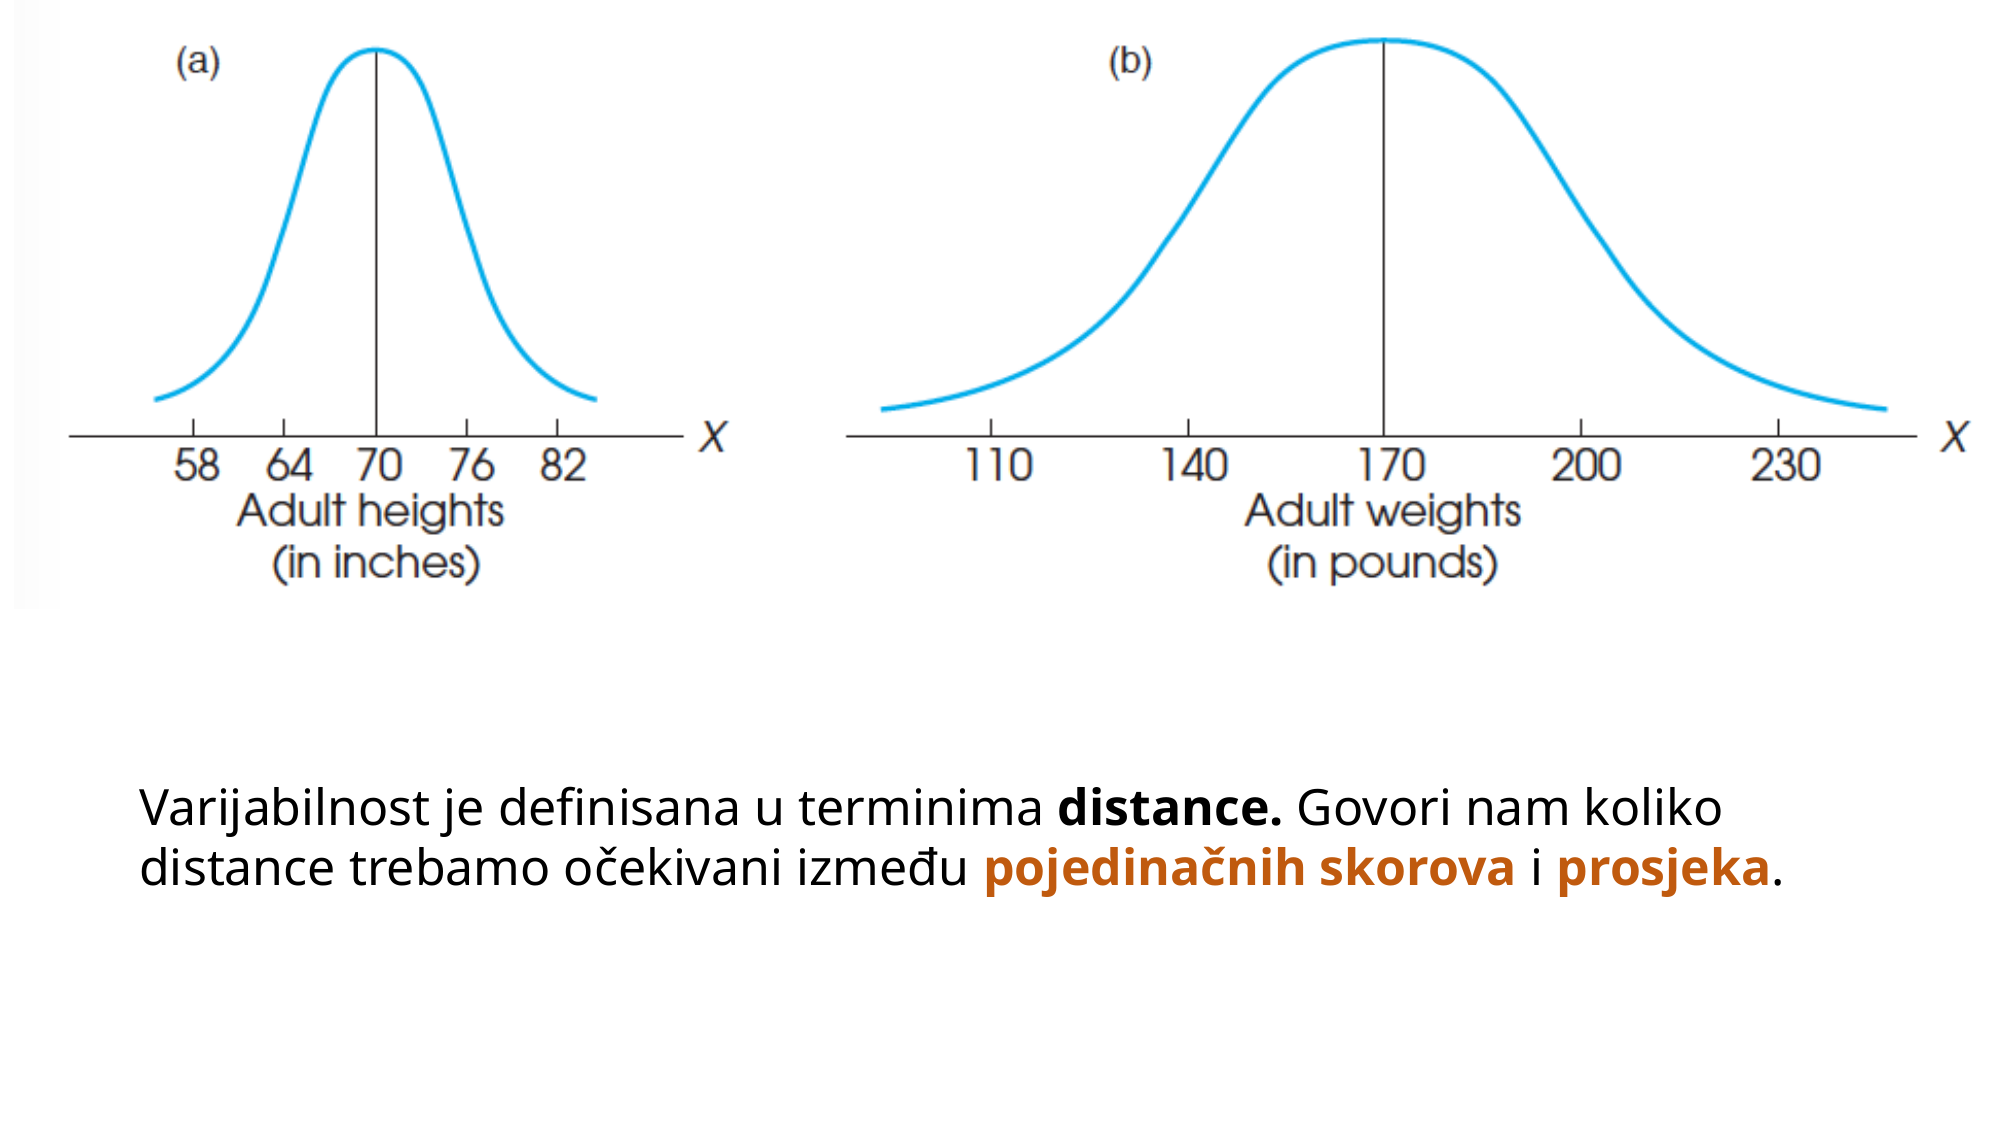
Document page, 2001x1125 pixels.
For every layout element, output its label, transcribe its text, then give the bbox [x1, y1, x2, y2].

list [14, 0, 2000, 609]
text_box Varijabilnost je definisana u terminima distance. Govori nam koliko distance trebamo očekivani između pojedinačnih skorova i prosjeka. [124, 768, 1890, 903]
